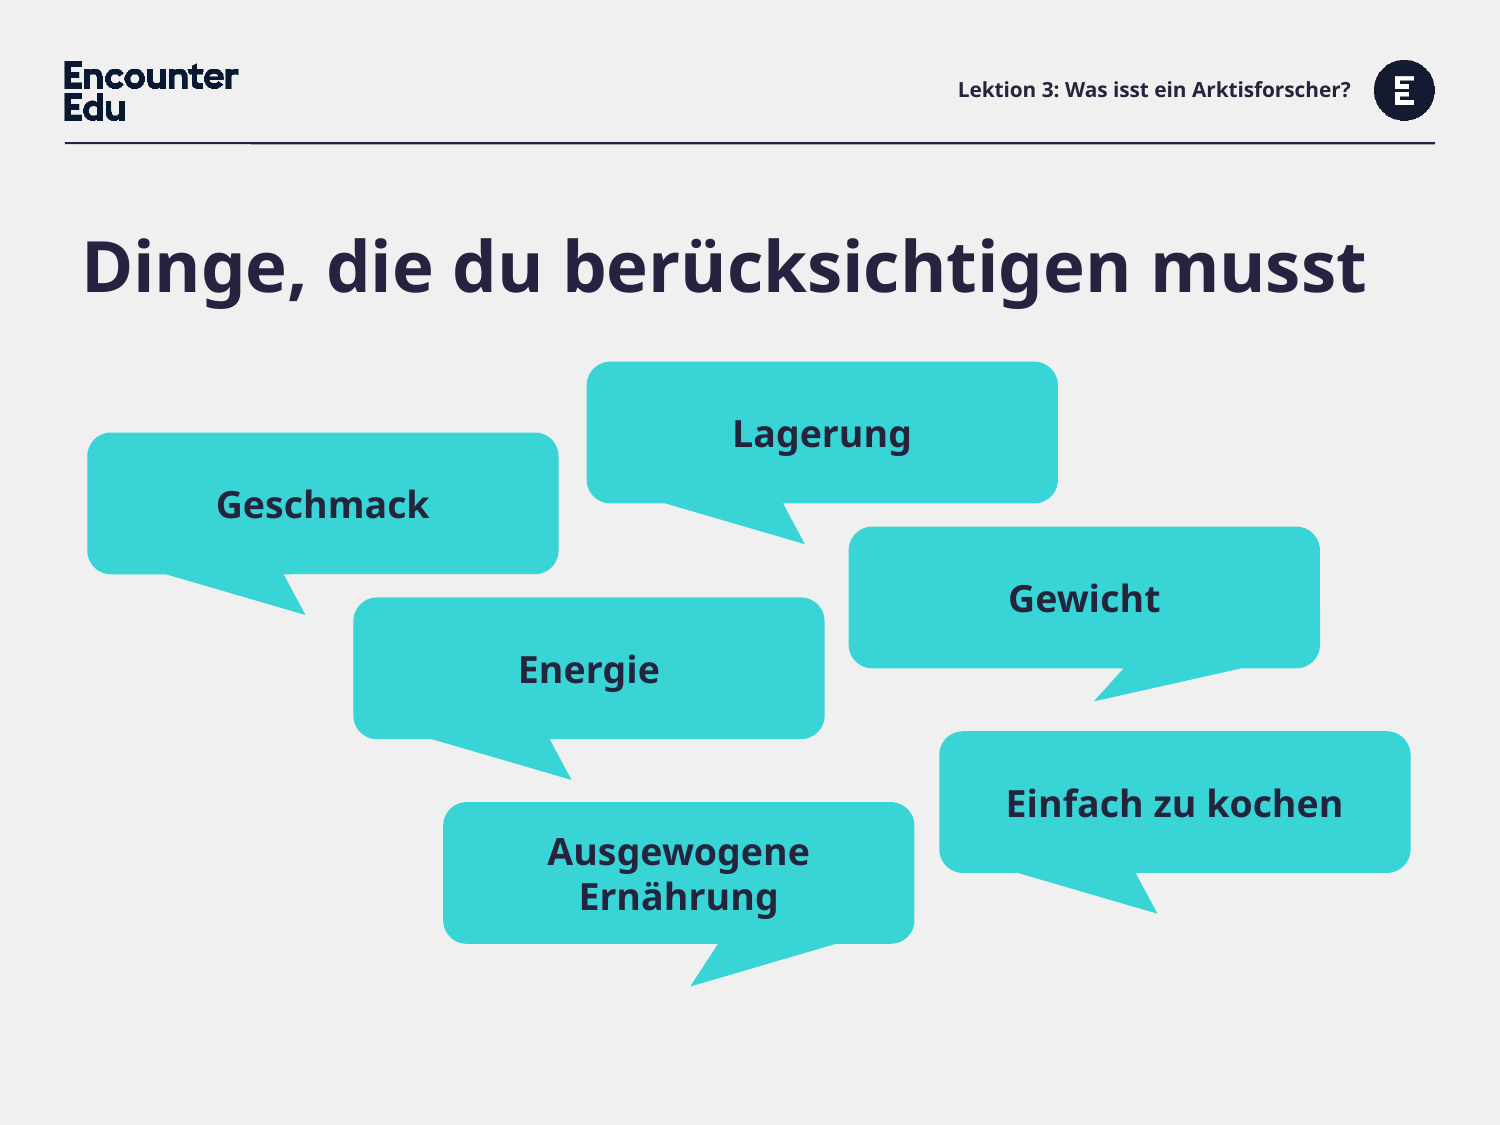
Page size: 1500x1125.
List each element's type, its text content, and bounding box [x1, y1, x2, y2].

title Lektion 3: Was isst ein Arktisforscher? [749, 67, 1359, 114]
text_box Ausgewogene Ernährung [441, 799, 917, 989]
picture [60, 59, 243, 122]
text_box Energie [351, 595, 827, 782]
text_box Einfach zu kochen [937, 729, 1413, 916]
picture [1372, 58, 1436, 122]
text_box Gewicht [846, 524, 1323, 704]
text_box Geschmack [85, 430, 561, 618]
text_box Dinge, die du berücksichtigen musst [73, 223, 1427, 315]
text_box Lagerung [584, 359, 1061, 547]
